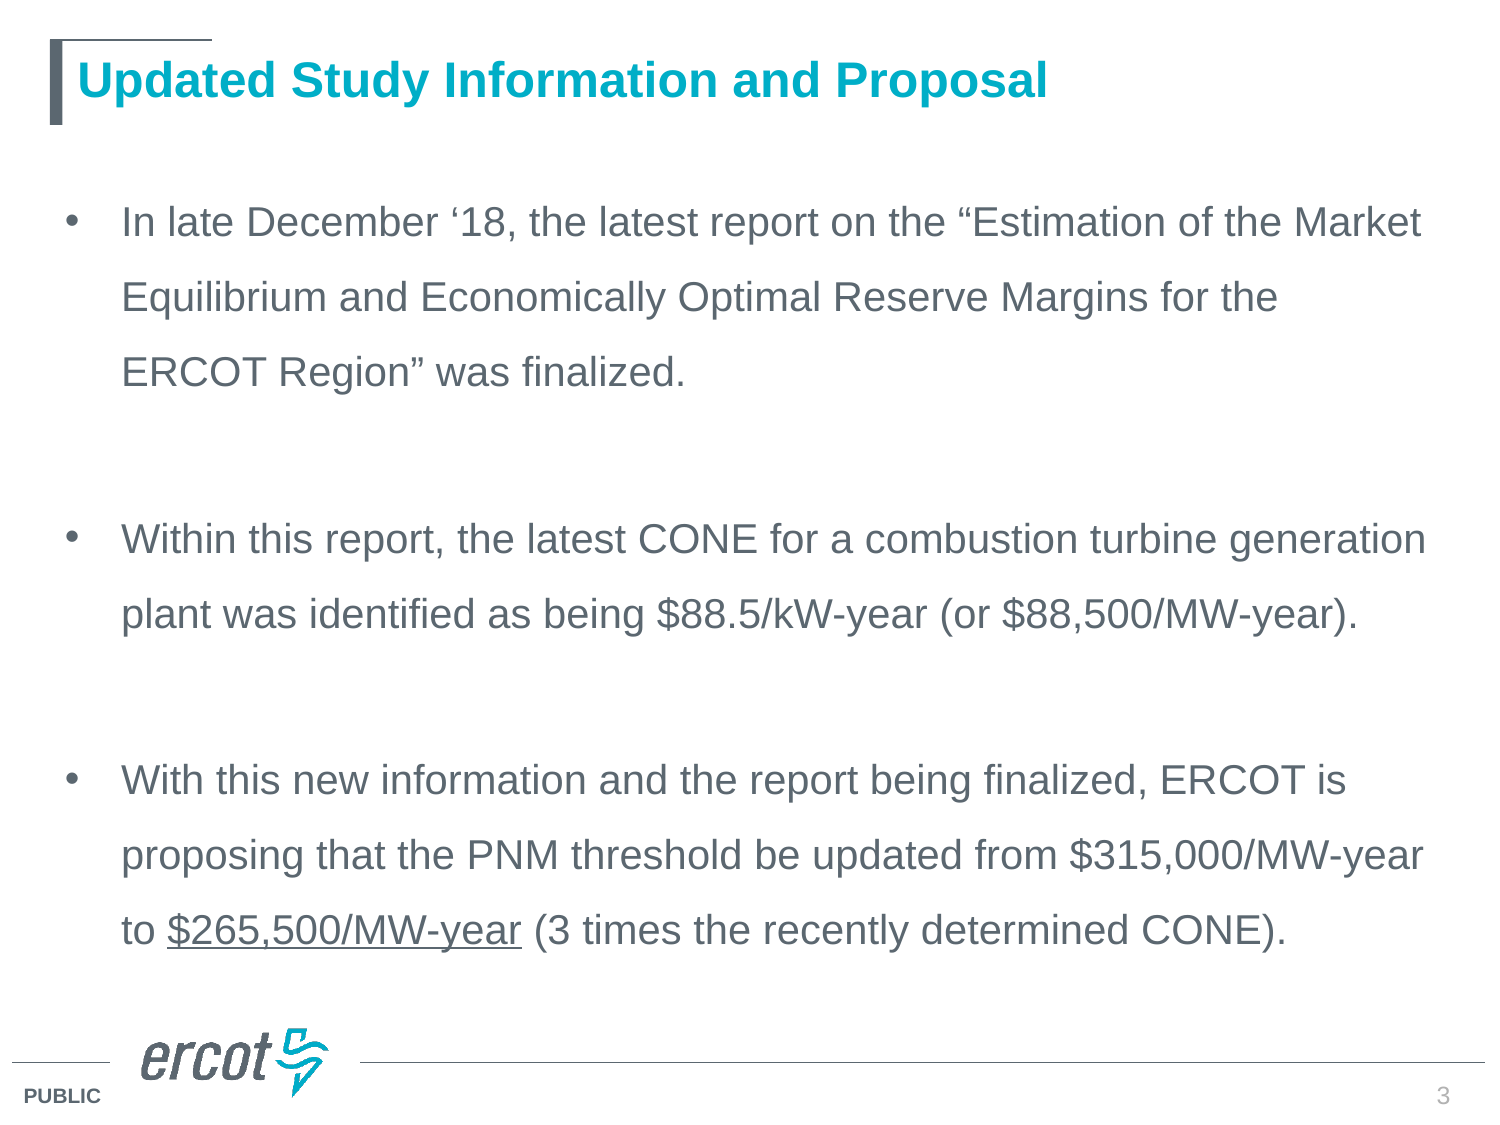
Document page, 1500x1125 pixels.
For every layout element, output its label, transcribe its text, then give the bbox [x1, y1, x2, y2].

picture [137, 1024, 332, 1100]
slide_number 3 [1400, 1076, 1488, 1113]
list In late December ‘18, the latest report on the “Estimation of the Market Equilibrium and Economically Optimal Reserve Margins for the ERCOT Region” was finalized. Within this report, the latest CONE for a combustion turbine generation plant was identified as being $88.5/kW-year (or $88,500/MW-year). With this new information and the report being finalized, ERCOT is proposing that the PNM threshold be updated from $315,000/MW-year to $265,500/MW-year (3 times the recently determined CONE). [50, 162, 1450, 963]
title Updated Study Information and Proposal [62, 39, 1450, 125]
